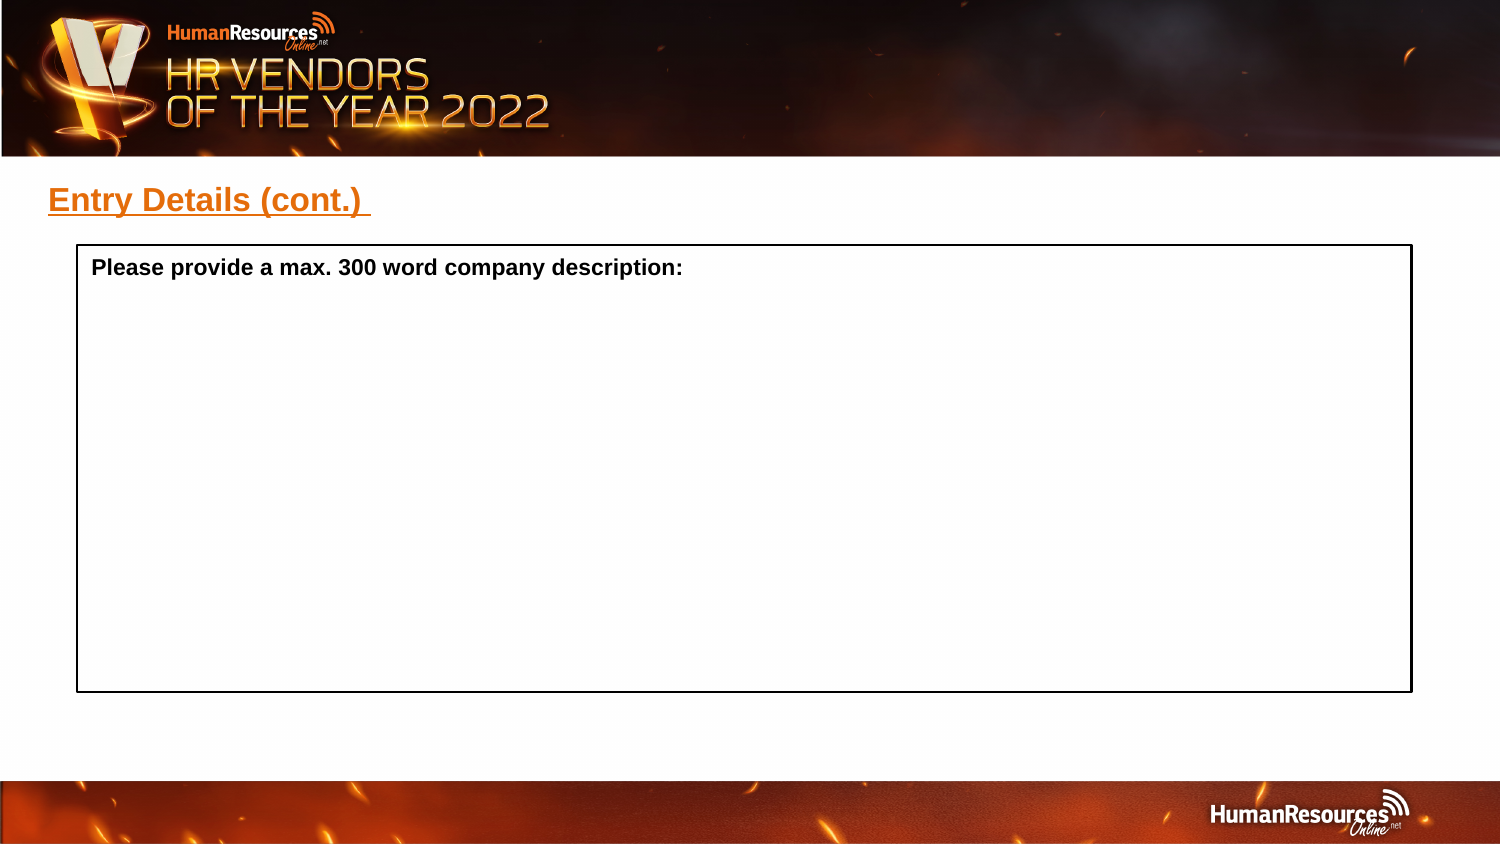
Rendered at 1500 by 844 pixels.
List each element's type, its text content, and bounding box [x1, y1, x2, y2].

picture [0, 0, 1500, 844]
text_box Entry Details (cont.) [33, 171, 834, 226]
text_box Please provide a max. 300 word company description: [76, 244, 1412, 692]
